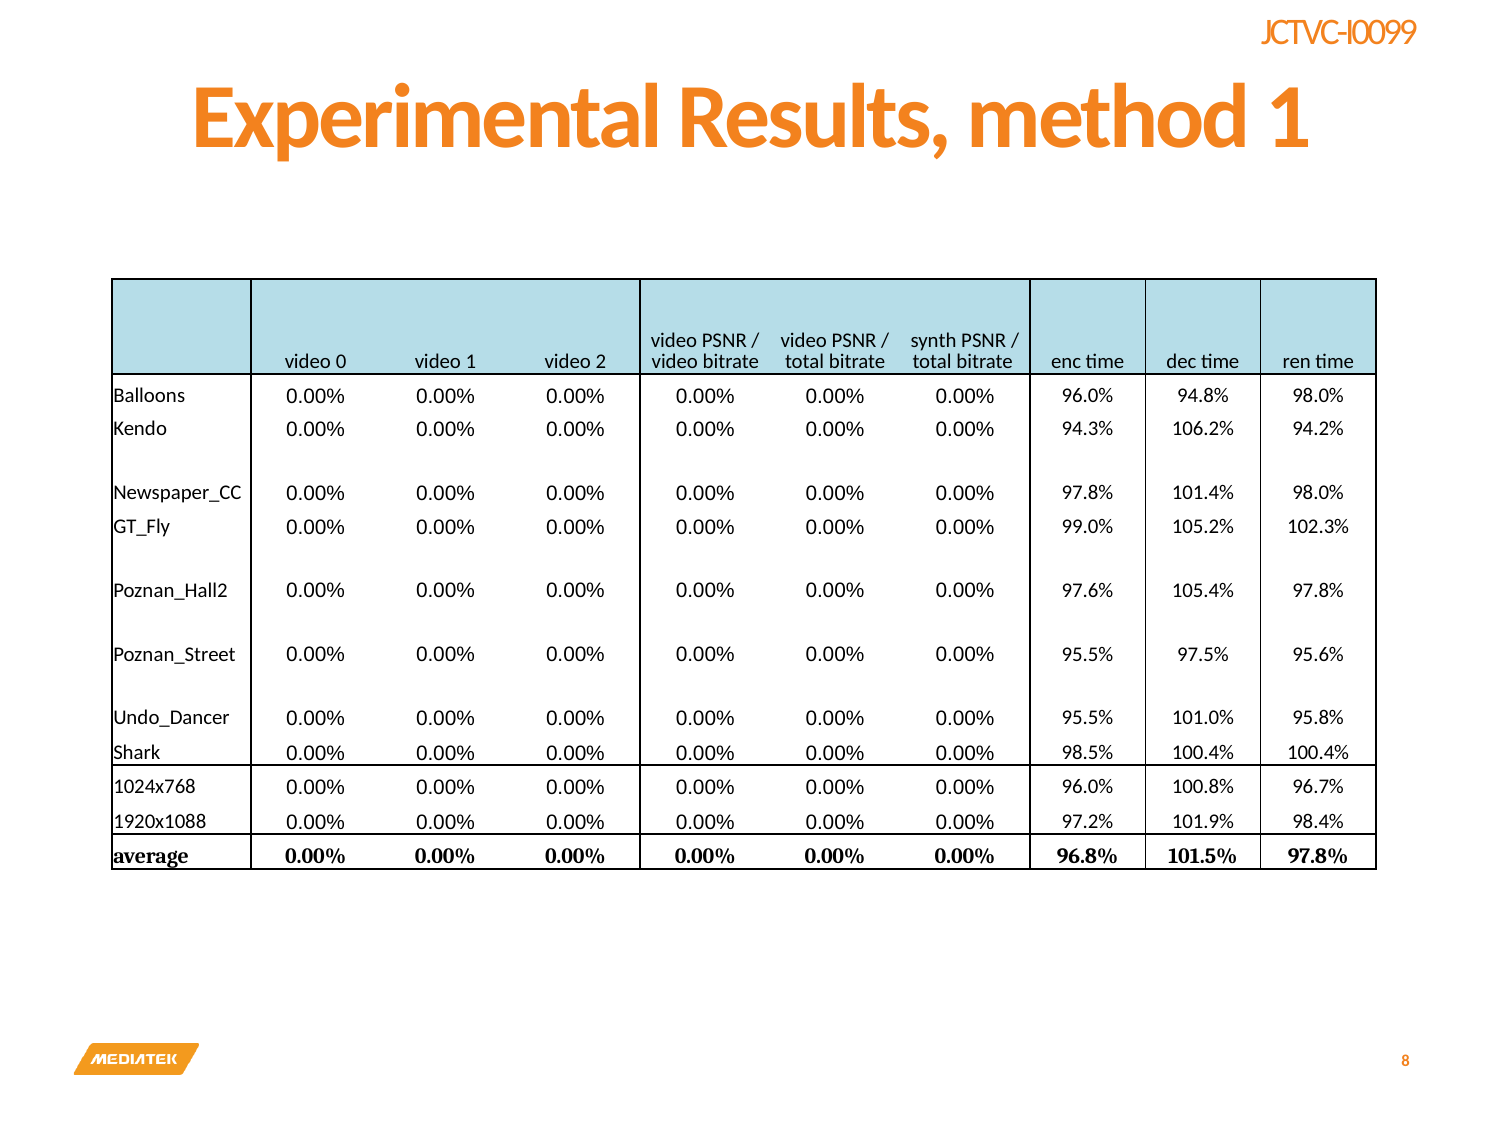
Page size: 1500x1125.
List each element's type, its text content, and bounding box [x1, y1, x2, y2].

table_cell 105.4% [1146, 539, 1260, 602]
table_header ren time [1261, 280, 1375, 373]
table_cell 0.00% [381, 441, 510, 505]
table_cell 0.00% [510, 375, 639, 408]
table_cell 0.00% [510, 666, 639, 730]
table_cell 0.00% [641, 730, 770, 764]
table_cell 0.00% [900, 505, 1029, 539]
table_header video 1 [381, 280, 510, 373]
table_cell 0.00% [641, 539, 770, 602]
table_cell 0.00% [252, 602, 381, 666]
table_cell 0.00% [381, 539, 510, 602]
table_cell 97.5% [1146, 602, 1260, 666]
table_cell 98.0% [1261, 441, 1375, 505]
table_cell 0.00% [381, 375, 510, 408]
table_cell 96.8% [1031, 835, 1145, 868]
table_cell 0.00% [900, 666, 1029, 730]
table_header dec time [1146, 280, 1260, 373]
table_cell 0.00% [770, 799, 900, 833]
title Experimental Results, method 1 [76, 69, 1427, 173]
table_cell 0.00% [900, 766, 1029, 799]
table_cell 0.00% [770, 835, 900, 868]
table_cell 0.00% [770, 408, 900, 441]
table_cell 0.00% [900, 730, 1029, 764]
table_cell GT_Fly [113, 505, 250, 539]
table_cell 0.00% [381, 799, 510, 833]
table_cell 0.00% [510, 505, 639, 539]
table_cell Kendo [113, 408, 250, 441]
table_cell 106.2% [1146, 408, 1260, 441]
table_cell 0.00% [900, 375, 1029, 408]
table_cell 0.00% [510, 730, 639, 764]
table_header video 0 [252, 280, 381, 373]
table_cell 0.00% [900, 799, 1029, 833]
table_cell 0.00% [252, 408, 381, 441]
table_cell 0.00% [641, 766, 770, 799]
table_header enc time [1031, 280, 1145, 373]
table_cell 0.00% [510, 408, 639, 441]
table_cell 0.00% [770, 766, 900, 799]
table_cell 102.3% [1261, 505, 1375, 539]
table_cell 0.00% [381, 766, 510, 799]
table_cell average [113, 835, 250, 868]
table_cell 96.0% [1031, 766, 1145, 799]
table_cell 0.00% [510, 766, 639, 799]
table_cell 100.4% [1261, 730, 1375, 764]
table_cell 0.00% [381, 666, 510, 730]
table_cell 0.00% [641, 441, 770, 505]
table_cell 98.5% [1031, 730, 1145, 764]
table_cell 94.8% [1146, 375, 1260, 408]
table_cell 0.00% [641, 505, 770, 539]
table_cell 0.00% [900, 408, 1029, 441]
table_cell 101.0% [1146, 666, 1260, 730]
table_cell 97.2% [1031, 799, 1145, 833]
table_cell 0.00% [252, 666, 381, 730]
table_header video 2 [510, 280, 639, 373]
table_cell 94.2% [1261, 408, 1375, 441]
table_cell 0.00% [770, 375, 900, 408]
table_cell 0.00% [381, 505, 510, 539]
table_cell 0.00% [770, 602, 900, 666]
table_cell 0.00% [381, 835, 510, 868]
table_header synth PSNR / total bitrate [900, 280, 1029, 373]
table_cell 101.5% [1146, 835, 1260, 868]
table_cell 0.00% [641, 666, 770, 730]
table_cell 101.9% [1146, 799, 1260, 833]
table_cell 0.00% [381, 408, 510, 441]
picture [73, 1043, 199, 1075]
table_cell 96.7% [1261, 766, 1375, 799]
table_cell 0.00% [900, 441, 1029, 505]
table_cell 95.5% [1031, 666, 1145, 730]
table_cell 97.8% [1031, 441, 1145, 505]
table_cell Newspaper_CC [113, 441, 250, 505]
table_cell 0.00% [252, 441, 381, 505]
table_cell 101.4% [1146, 441, 1260, 505]
table_cell 0.00% [381, 730, 510, 764]
table_header [113, 280, 250, 373]
table_cell 0.00% [252, 730, 381, 764]
table_cell 1024x768 [113, 766, 250, 799]
slide_number 8 [1251, 1029, 1425, 1090]
table_cell 97.6% [1031, 539, 1145, 602]
table_cell 0.00% [641, 799, 770, 833]
table_cell 96.0% [1031, 375, 1145, 408]
table_cell 1920x1088 [113, 799, 250, 833]
table_cell 0.00% [252, 505, 381, 539]
table_cell 100.8% [1146, 766, 1260, 799]
table_cell 0.00% [770, 441, 900, 505]
table_cell 0.00% [770, 539, 900, 602]
table_cell 0.00% [252, 539, 381, 602]
table_cell 0.00% [641, 602, 770, 666]
table_cell 0.00% [641, 375, 770, 408]
table_cell 0.00% [252, 835, 381, 868]
table_cell 0.00% [510, 441, 639, 505]
table_cell 0.00% [381, 602, 510, 666]
table_cell 0.00% [641, 835, 770, 868]
table_cell Shark [113, 730, 250, 764]
table_cell 0.00% [900, 602, 1029, 666]
table_cell 0.00% [510, 602, 639, 666]
table_cell 0.00% [770, 730, 900, 764]
table_cell 0.00% [900, 539, 1029, 602]
table_cell 98.0% [1261, 375, 1375, 408]
table_cell 99.0% [1031, 505, 1145, 539]
table_cell 0.00% [510, 835, 639, 868]
table_cell 0.00% [641, 408, 770, 441]
table_cell 98.4% [1261, 799, 1375, 833]
table_header video PSNR / total bitrate [770, 280, 900, 373]
table_cell 0.00% [252, 766, 381, 799]
table_cell 97.8% [1261, 835, 1375, 868]
table_cell 95.6% [1261, 602, 1375, 666]
table_cell 0.00% [510, 799, 639, 833]
table_cell 95.8% [1261, 666, 1375, 730]
table_cell 0.00% [770, 505, 900, 539]
table_cell Balloons [113, 375, 250, 408]
table_cell 97.8% [1261, 539, 1375, 602]
table_cell 0.00% [252, 375, 381, 408]
table_cell 0.00% [252, 799, 381, 833]
table_cell 95.5% [1031, 602, 1145, 666]
table_cell 105.2% [1146, 505, 1260, 539]
table_header video PSNR / video bitrate [641, 280, 770, 373]
table_cell 0.00% [510, 539, 639, 602]
table_cell Undo_Dancer [113, 666, 250, 730]
table_cell Poznan_Street [113, 602, 250, 666]
table_cell 0.00% [770, 666, 900, 730]
table_cell 100.4% [1146, 730, 1260, 764]
table_cell 94.3% [1031, 408, 1145, 441]
table_cell Poznan_Hall2 [113, 539, 250, 602]
table_cell 0.00% [900, 835, 1029, 868]
